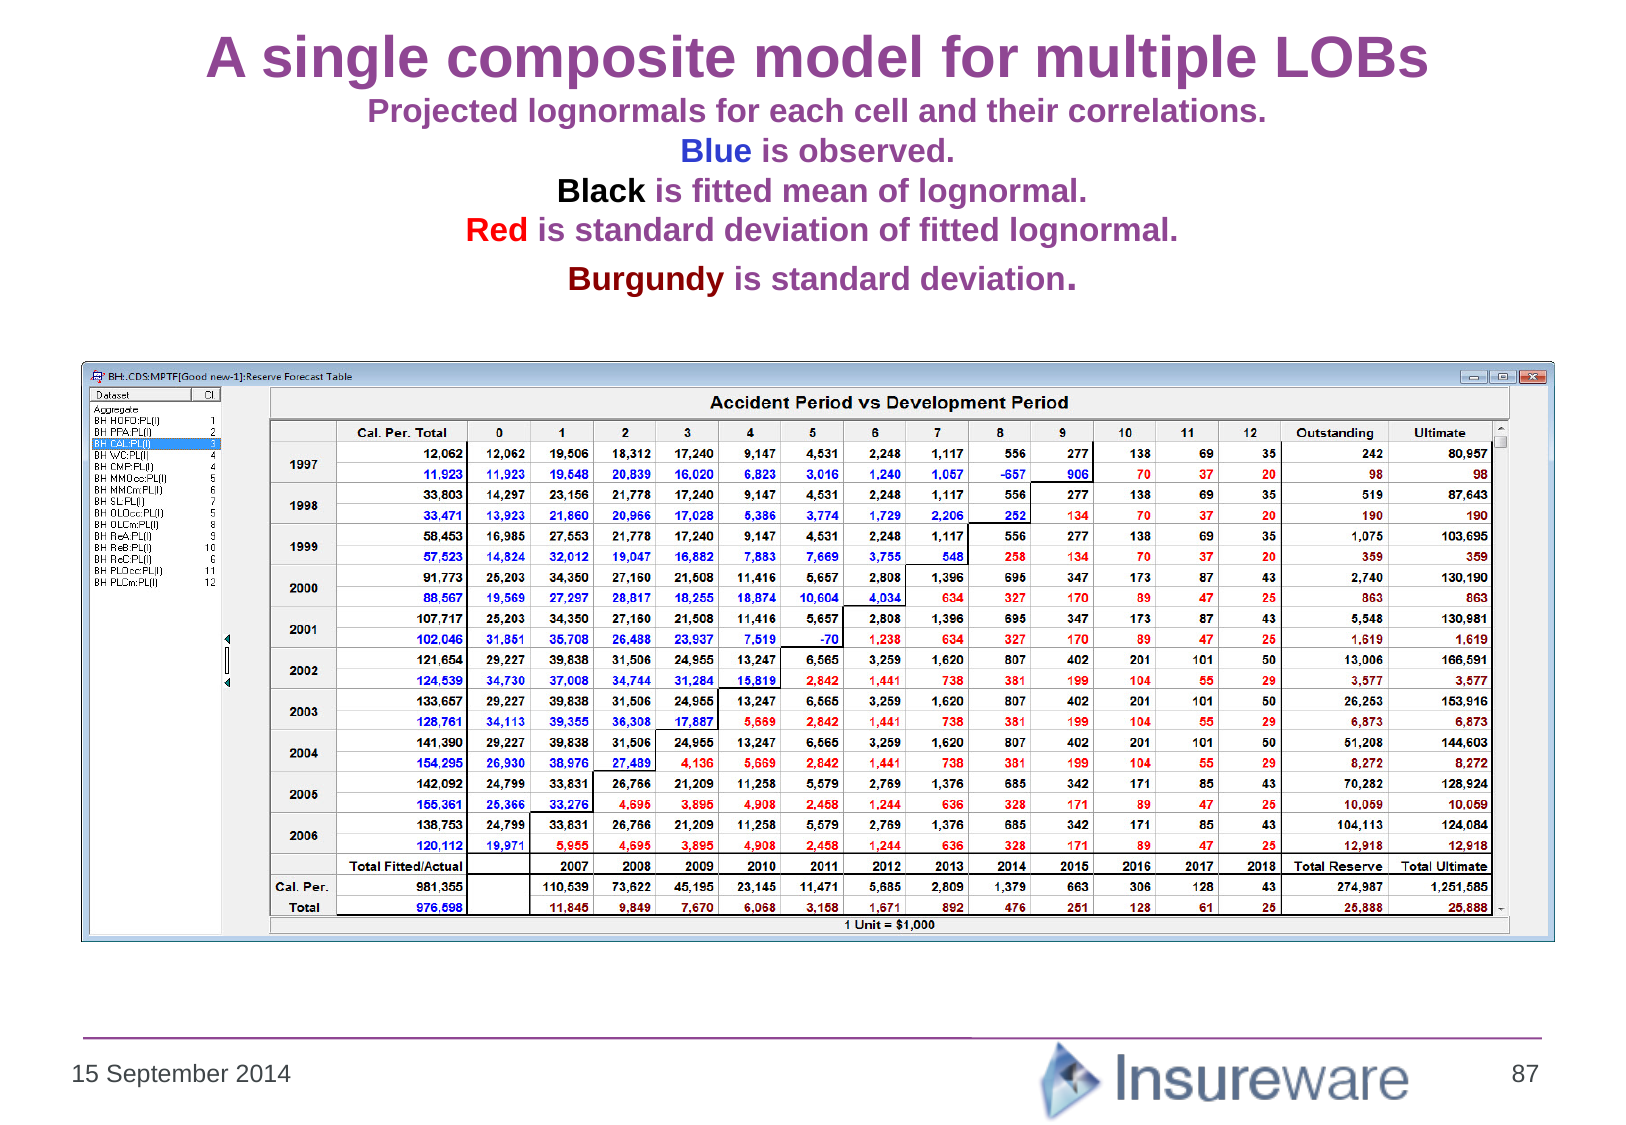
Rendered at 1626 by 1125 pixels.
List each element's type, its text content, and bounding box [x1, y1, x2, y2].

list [80, 361, 1555, 942]
slide_number 87 [1439, 1050, 1555, 1106]
title A single composite model for multiple LOBs Projected lognormals for each cell and their correlations. Blue is observed. Black is fitted mean of lognormal. Red is standard deviation of fitted lognormal. Burgundy is standard deviation. [81, 90, 1555, 278]
picture [1036, 1039, 1416, 1125]
